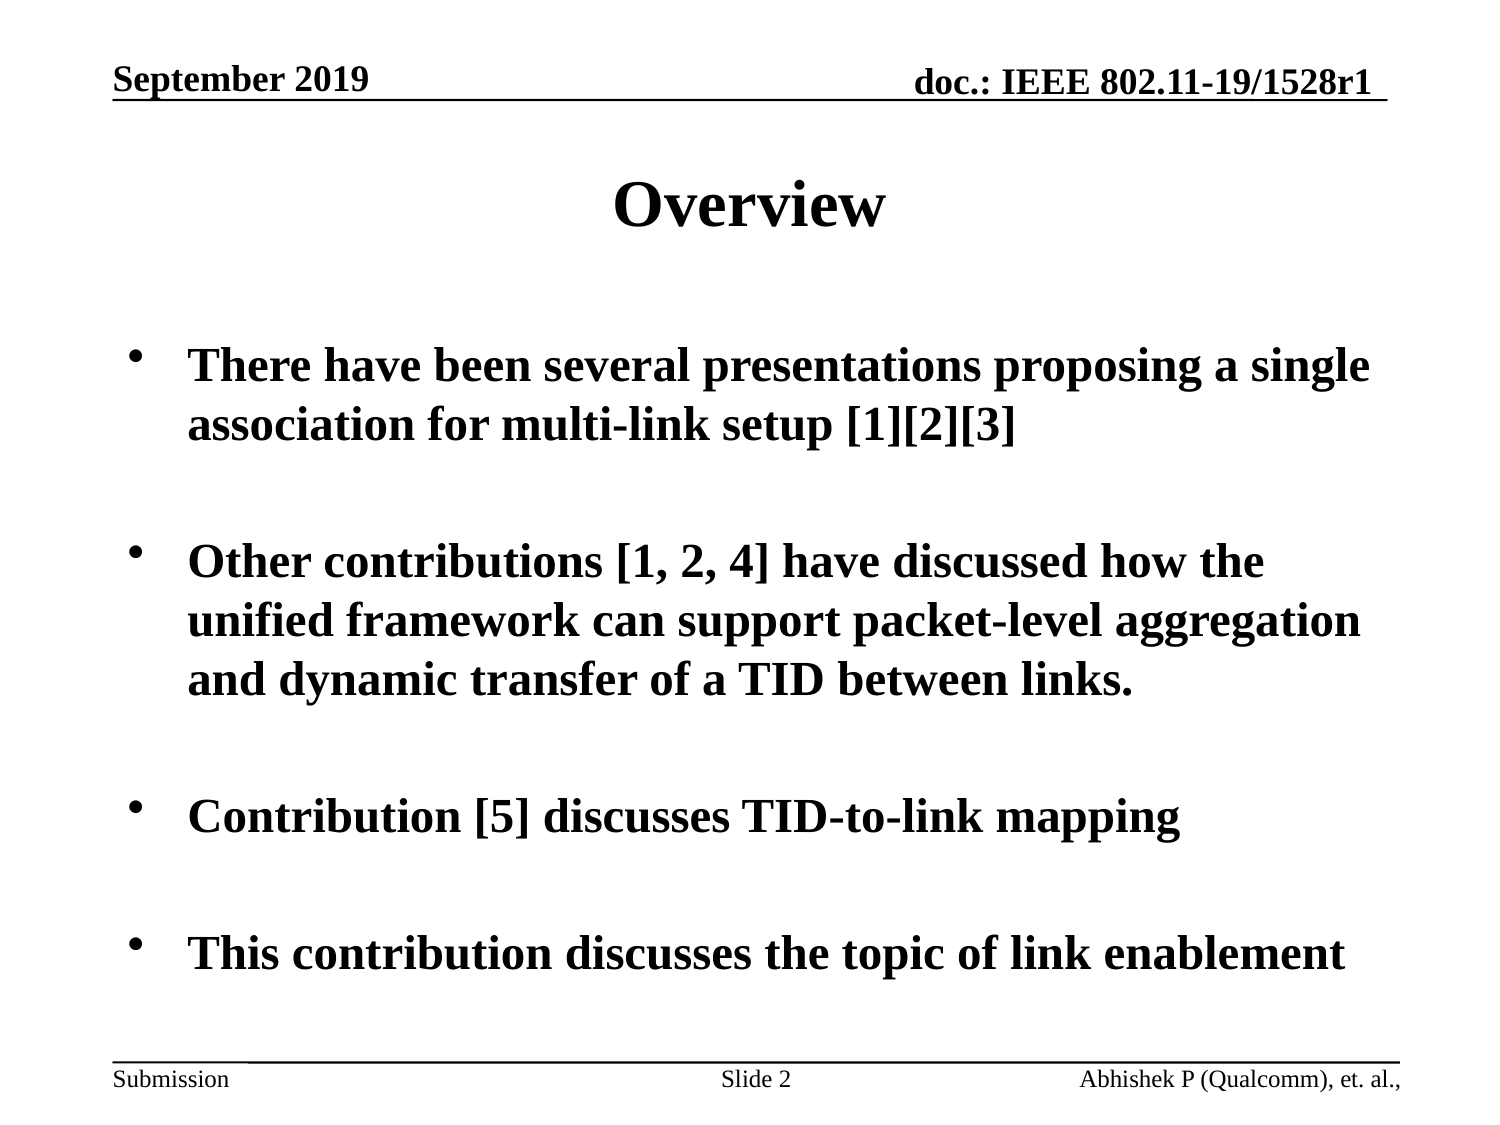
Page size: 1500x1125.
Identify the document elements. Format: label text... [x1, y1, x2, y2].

list There have been several presentations proposing a single association for multi-link setup [1][2][3] Other contributions [1, 2, 4] have discussed how the unified framework can support packet-level aggregation and dynamic transfer of a TID between links. Contribution [5] discusses TID-to-link mapping This contribution discusses the topic of link enablement [112, 324, 1388, 1001]
title Overview [112, 112, 1388, 288]
footer Abhishek P (Qualcomm), et. al., [949, 1061, 1402, 1093]
slide_number Slide 2 [712, 1061, 801, 1093]
